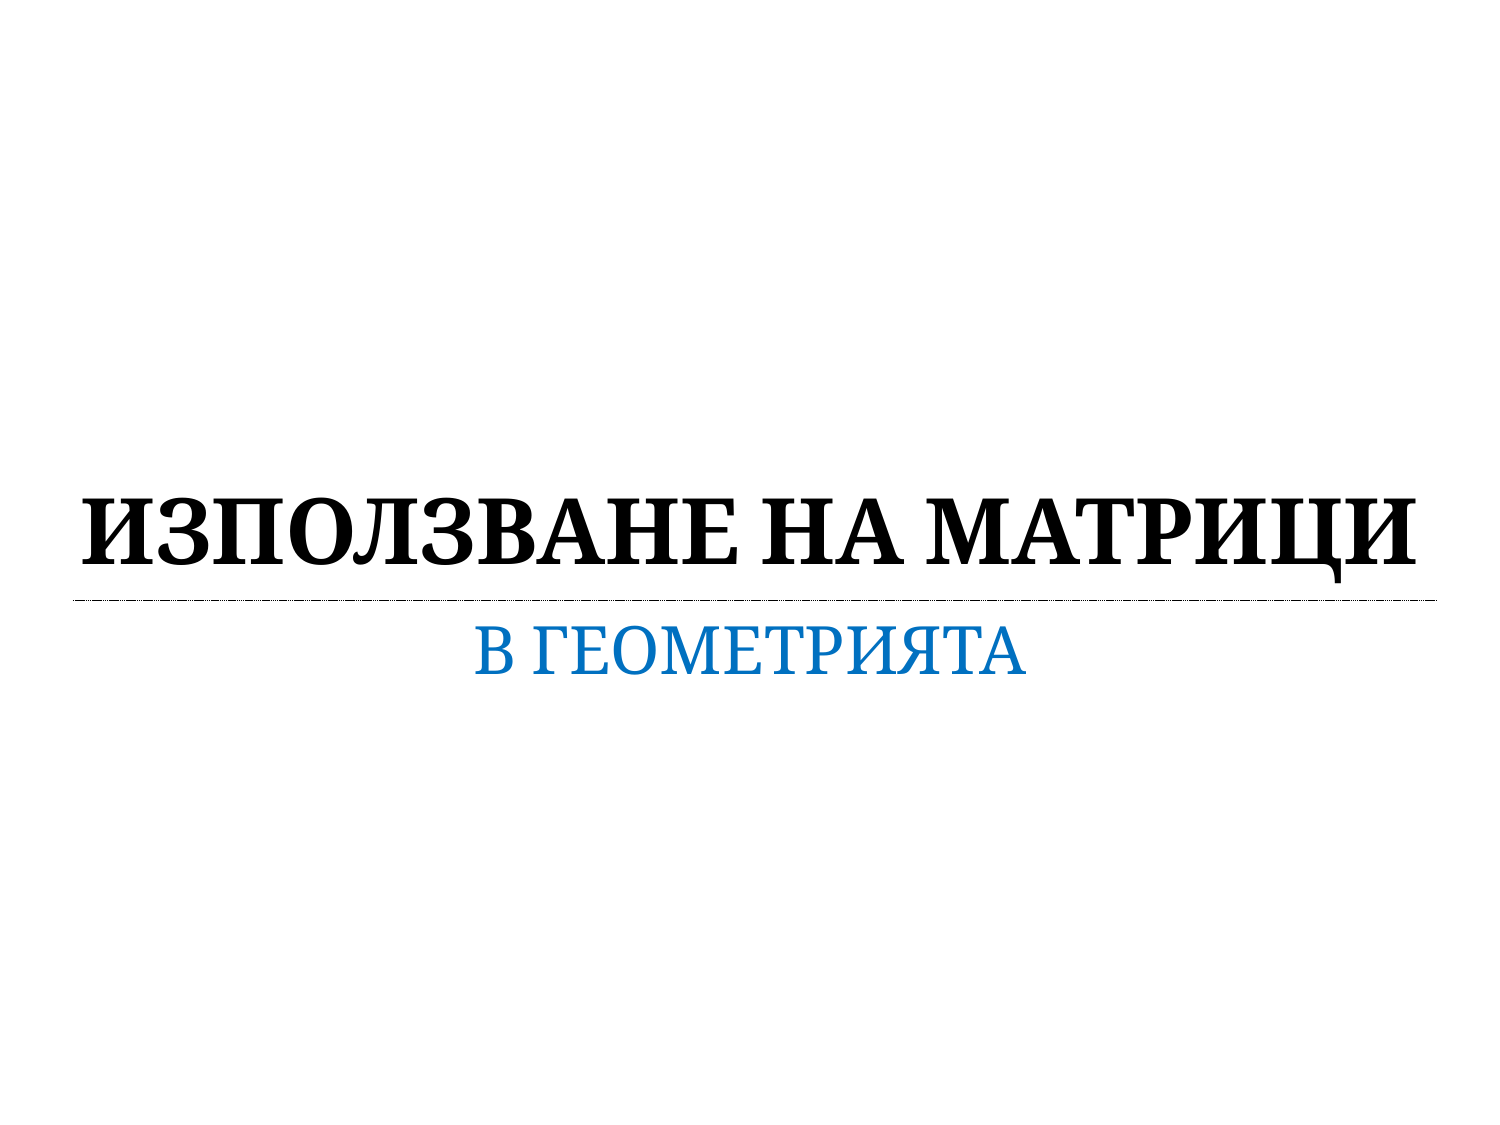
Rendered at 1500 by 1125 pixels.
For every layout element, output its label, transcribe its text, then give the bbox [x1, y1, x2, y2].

title Използване на матрици [0, 346, 1500, 594]
subtitle В геометрията [0, 597, 1500, 716]
